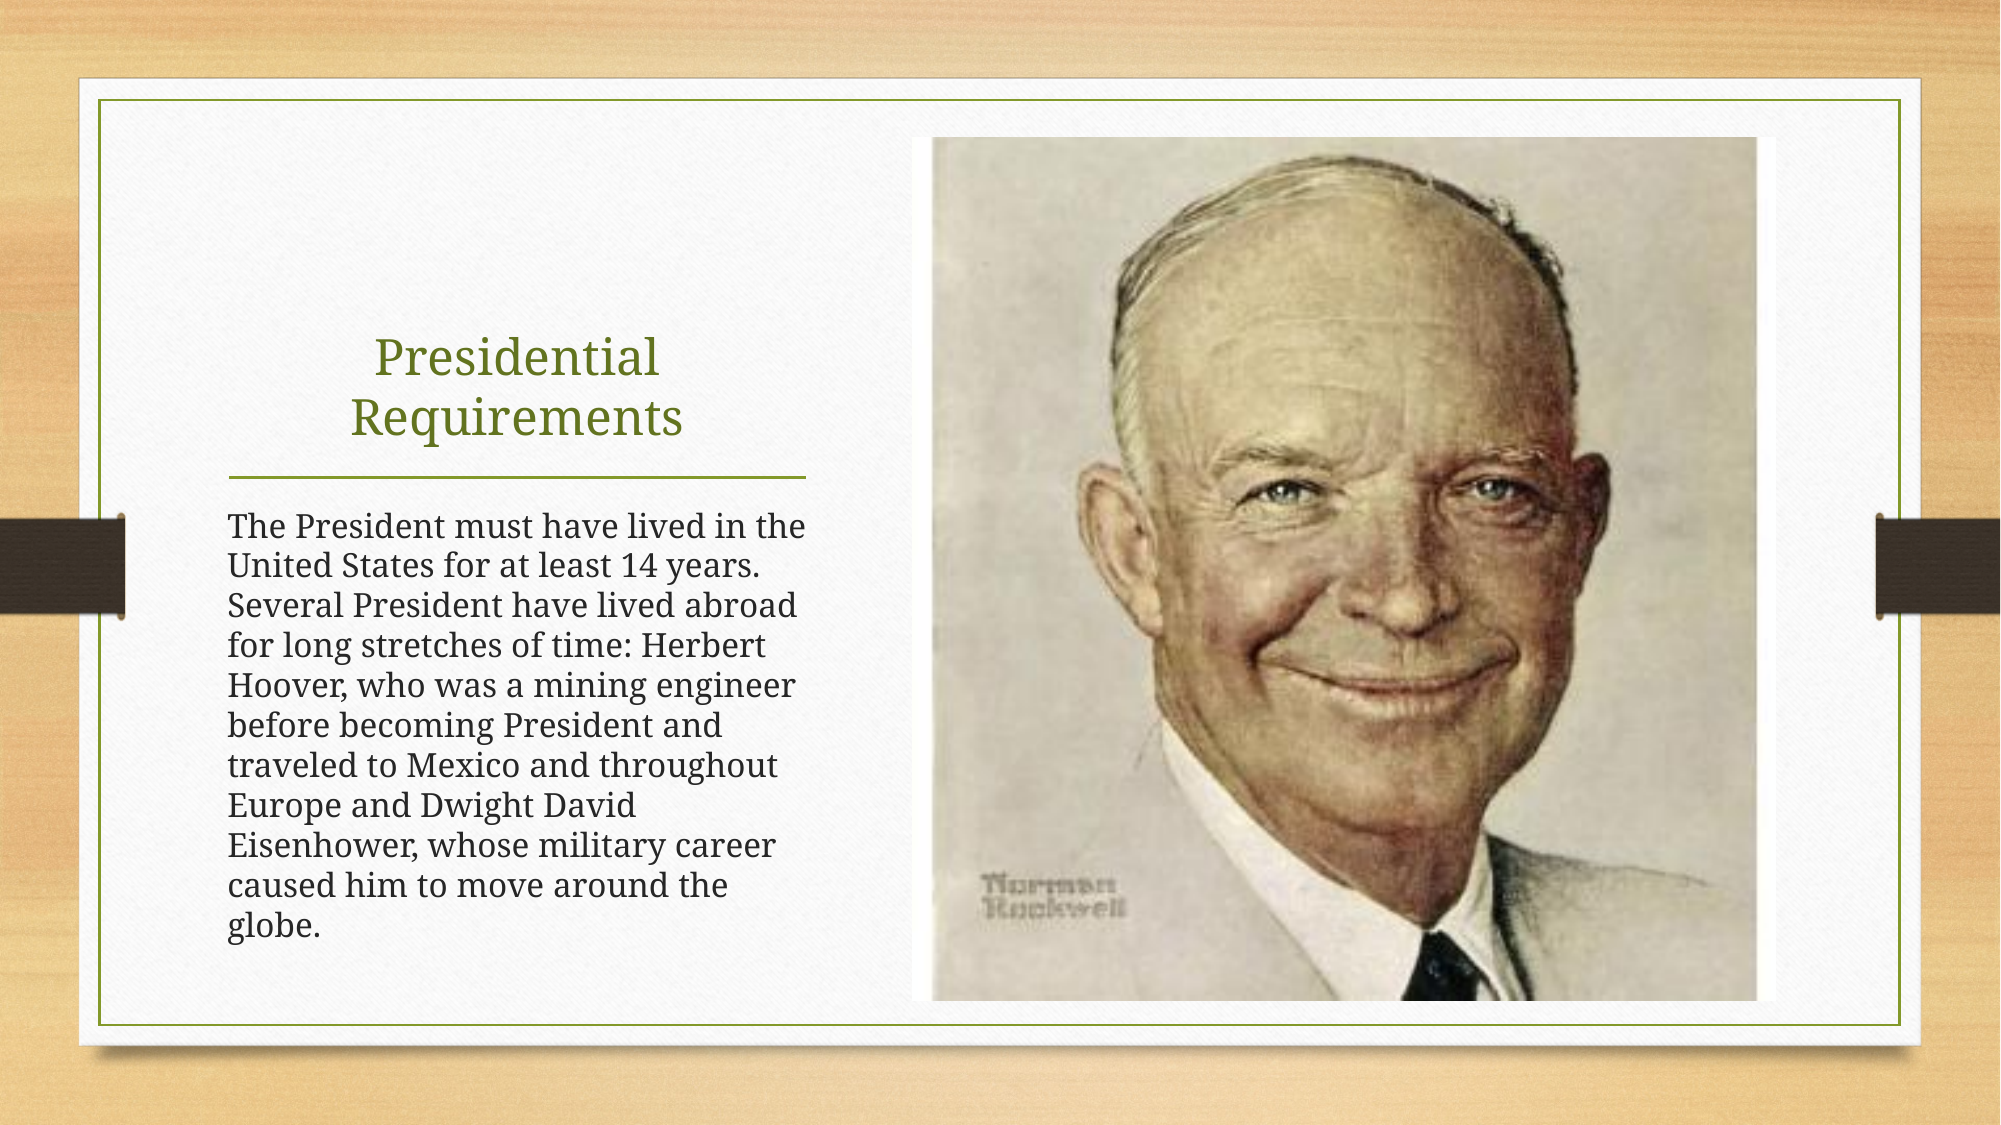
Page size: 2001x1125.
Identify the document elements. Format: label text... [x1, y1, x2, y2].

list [912, 137, 1776, 1002]
title Presidential Requirements [212, 227, 823, 453]
picture [0, 0, 2001, 1125]
list The President must have lived in the United States for at least 14 years. Several President have lived abroad for long stretches of time: Herbert Hoover, who was a mining engineer before becoming President and traveled to Mexico and throughout Europe and Dwight David Eisenhower, whose military career caused him to move around the globe. [212, 497, 823, 898]
